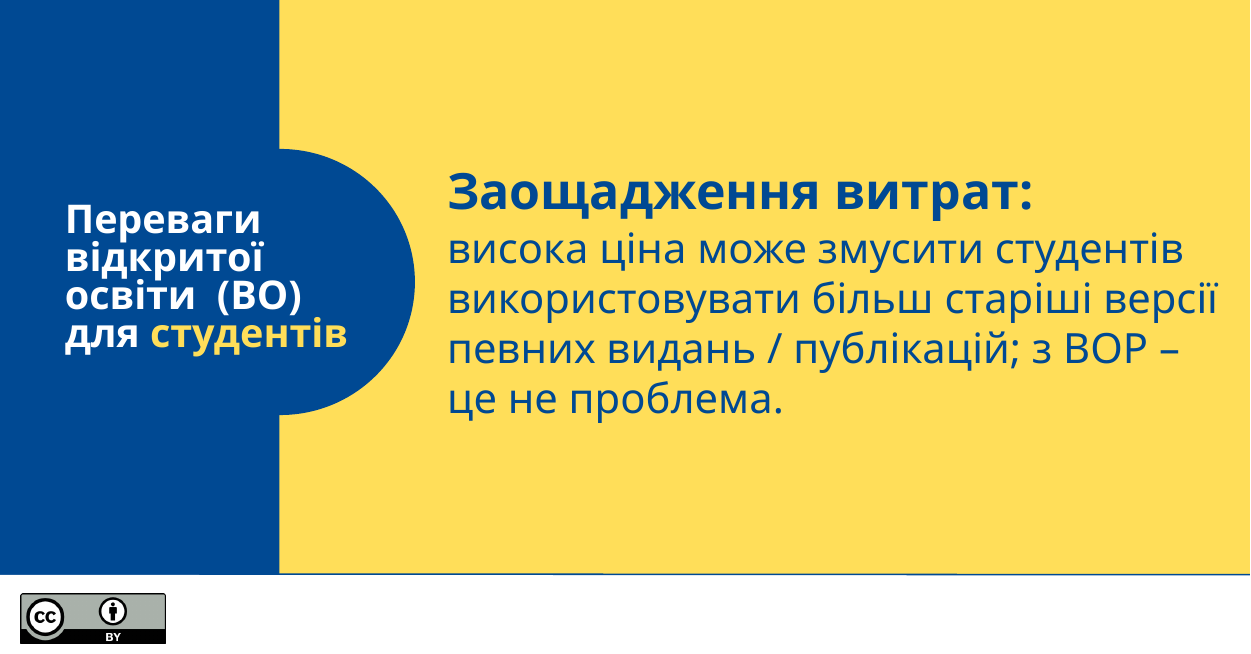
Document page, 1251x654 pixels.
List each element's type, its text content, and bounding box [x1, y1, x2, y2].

text_box [0, 582, 1250, 654]
text_box [184, 148, 376, 188]
text_box [180, 192, 415, 416]
text_box Переваги відкритої освіти (BO) для студентів [49, 188, 380, 371]
text_box Заощадження витрат: висока ціна може змусити студентів використовувати більш старіші версії певних видань / публікацій; з BOP – це не проблема. [432, 132, 1243, 438]
picture [20, 592, 166, 645]
text_box [0, 0, 280, 573]
